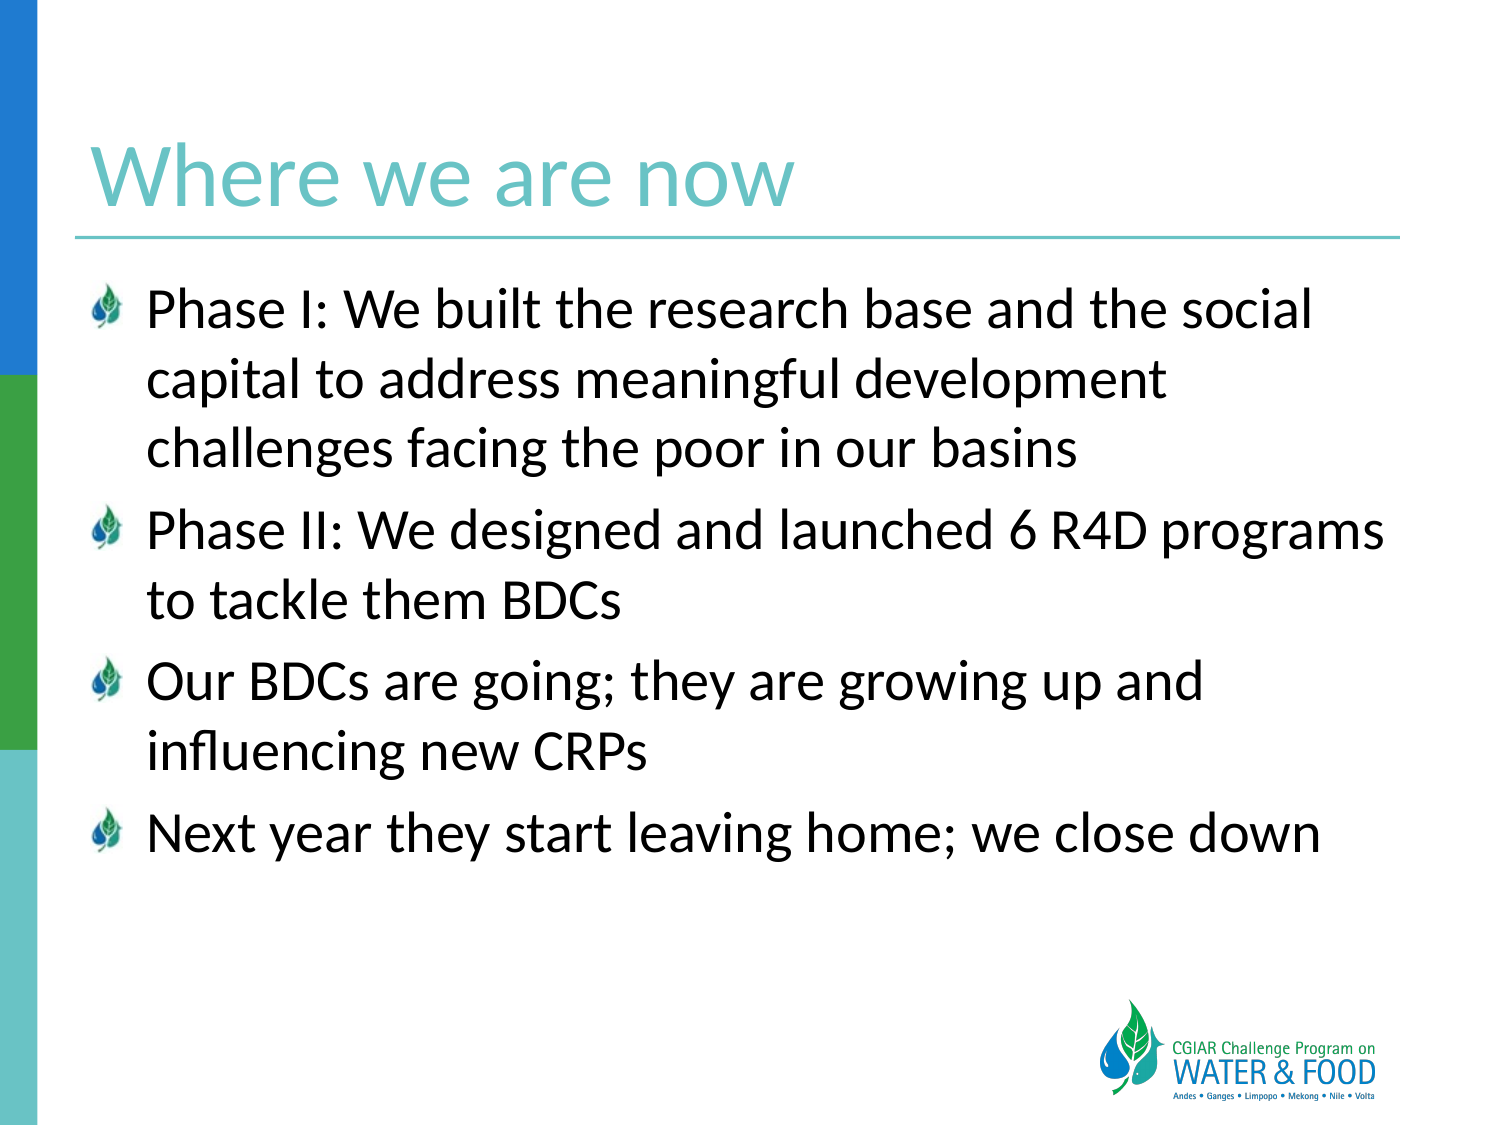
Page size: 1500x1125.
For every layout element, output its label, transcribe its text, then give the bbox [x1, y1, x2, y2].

list Phase I: We built the research base and the social capital to address meaningful development challenges facing the poor in our basins Phase II: We designed and launched 6 R4D programs to tackle them BDCs Our BDCs are going; they are growing up and influencing new CRPs Next year they start leaving home; we close down [74, 262, 1426, 1006]
picture [90, 653, 123, 703]
picture [90, 280, 123, 330]
picture [1100, 1006, 1375, 1101]
picture [1362, 1062, 1372, 1081]
picture [90, 501, 123, 551]
title Where we are now [74, 45, 1426, 233]
picture [90, 804, 123, 854]
